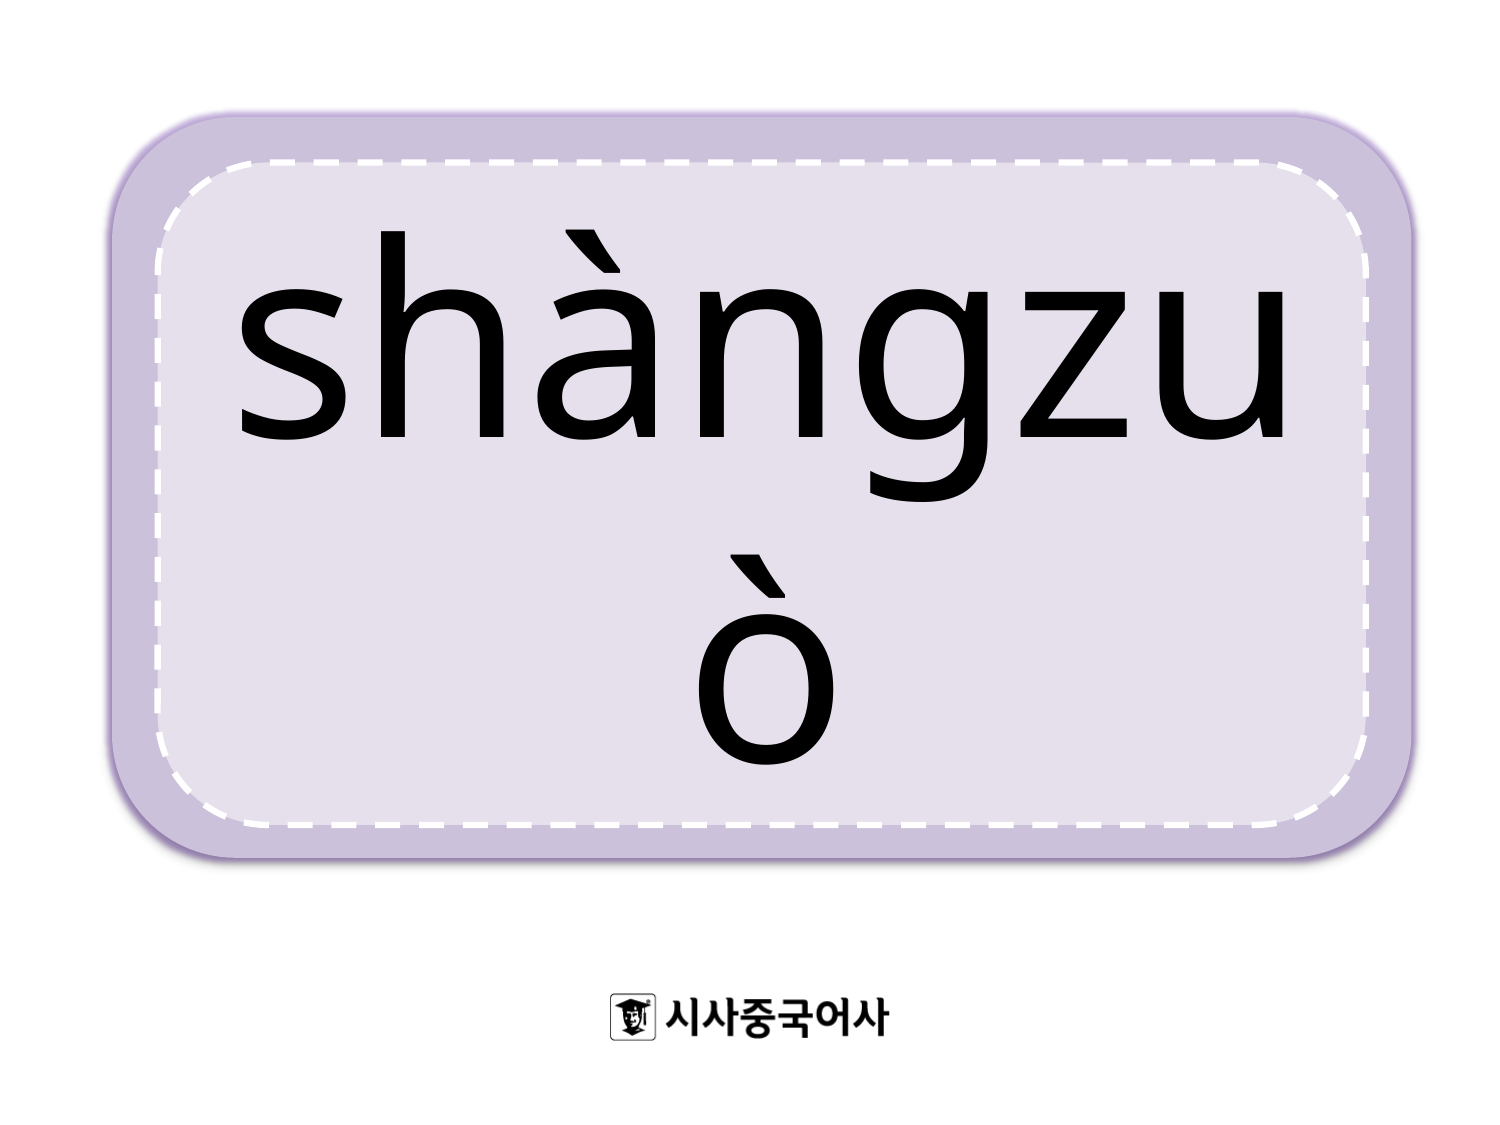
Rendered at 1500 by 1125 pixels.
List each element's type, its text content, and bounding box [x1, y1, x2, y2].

picture [602, 987, 898, 1047]
text_box shàngzuò [162, 159, 1371, 823]
